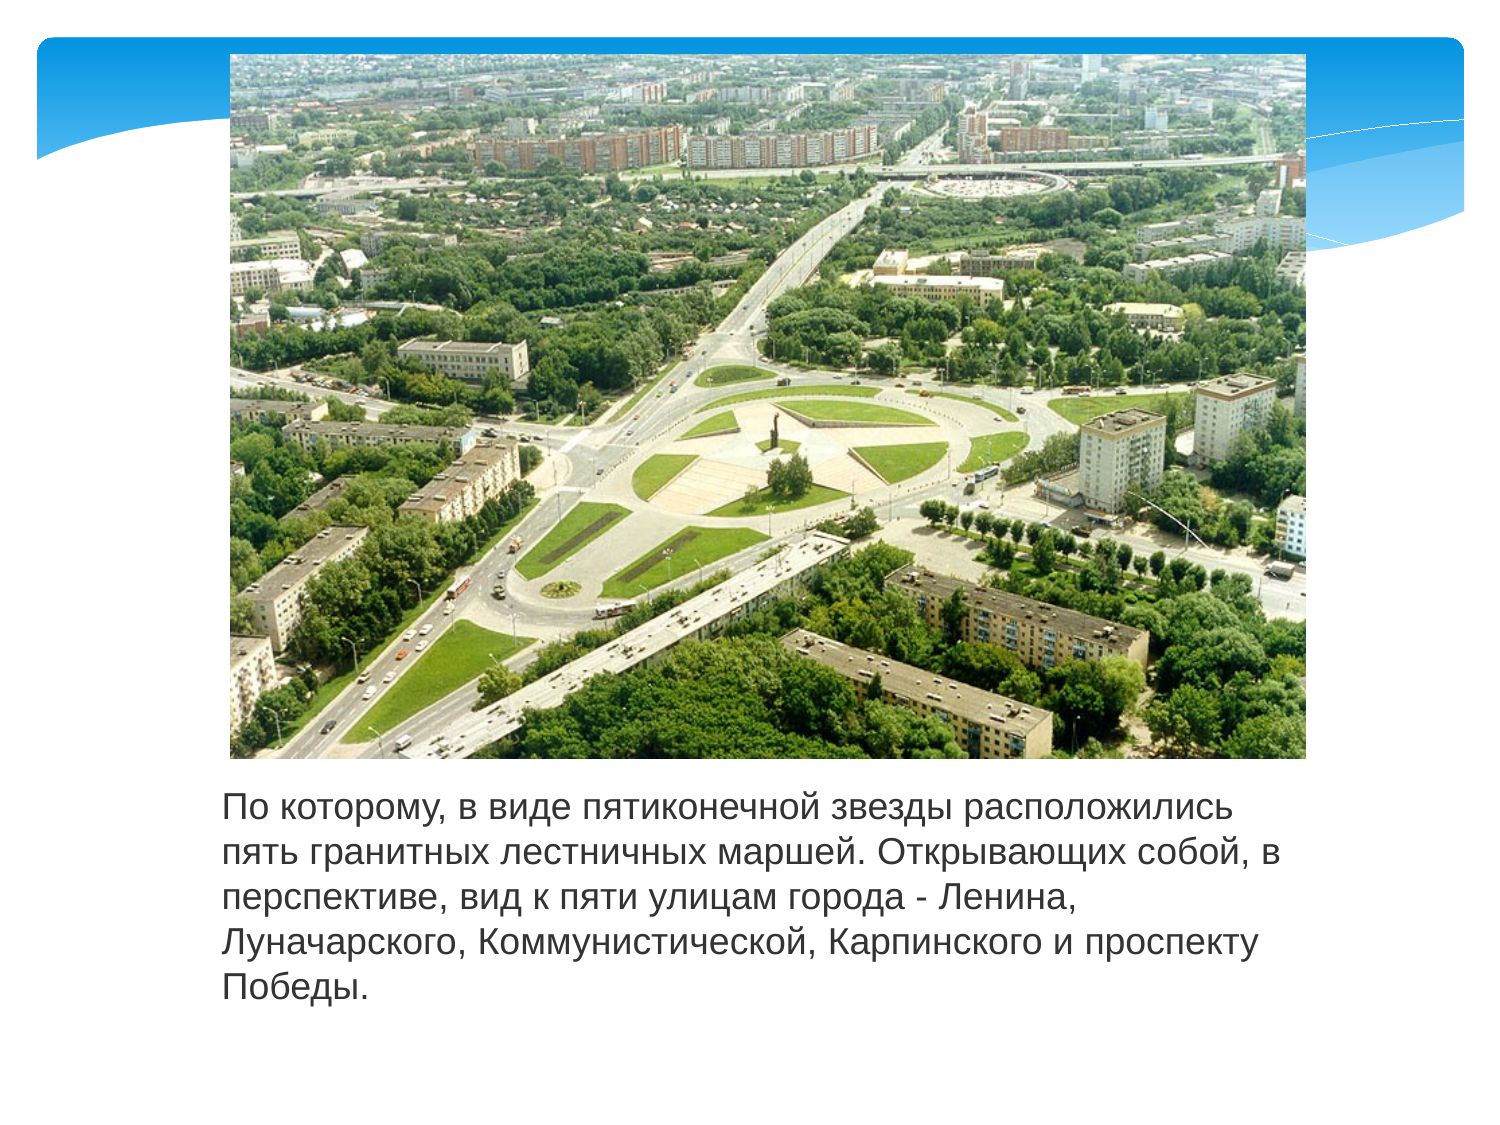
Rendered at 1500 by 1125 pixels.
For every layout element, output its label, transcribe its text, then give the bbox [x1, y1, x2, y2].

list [229, 54, 1306, 759]
list По которому, в виде пятиконечной звезды расположились пять гранитных лестничных маршей. Открывающих собой, в перспективе, вид к пяти улицам города - Ленина, Луначарского, Коммунистической, Карпинского и проспекту Победы. [206, 775, 1329, 1088]
